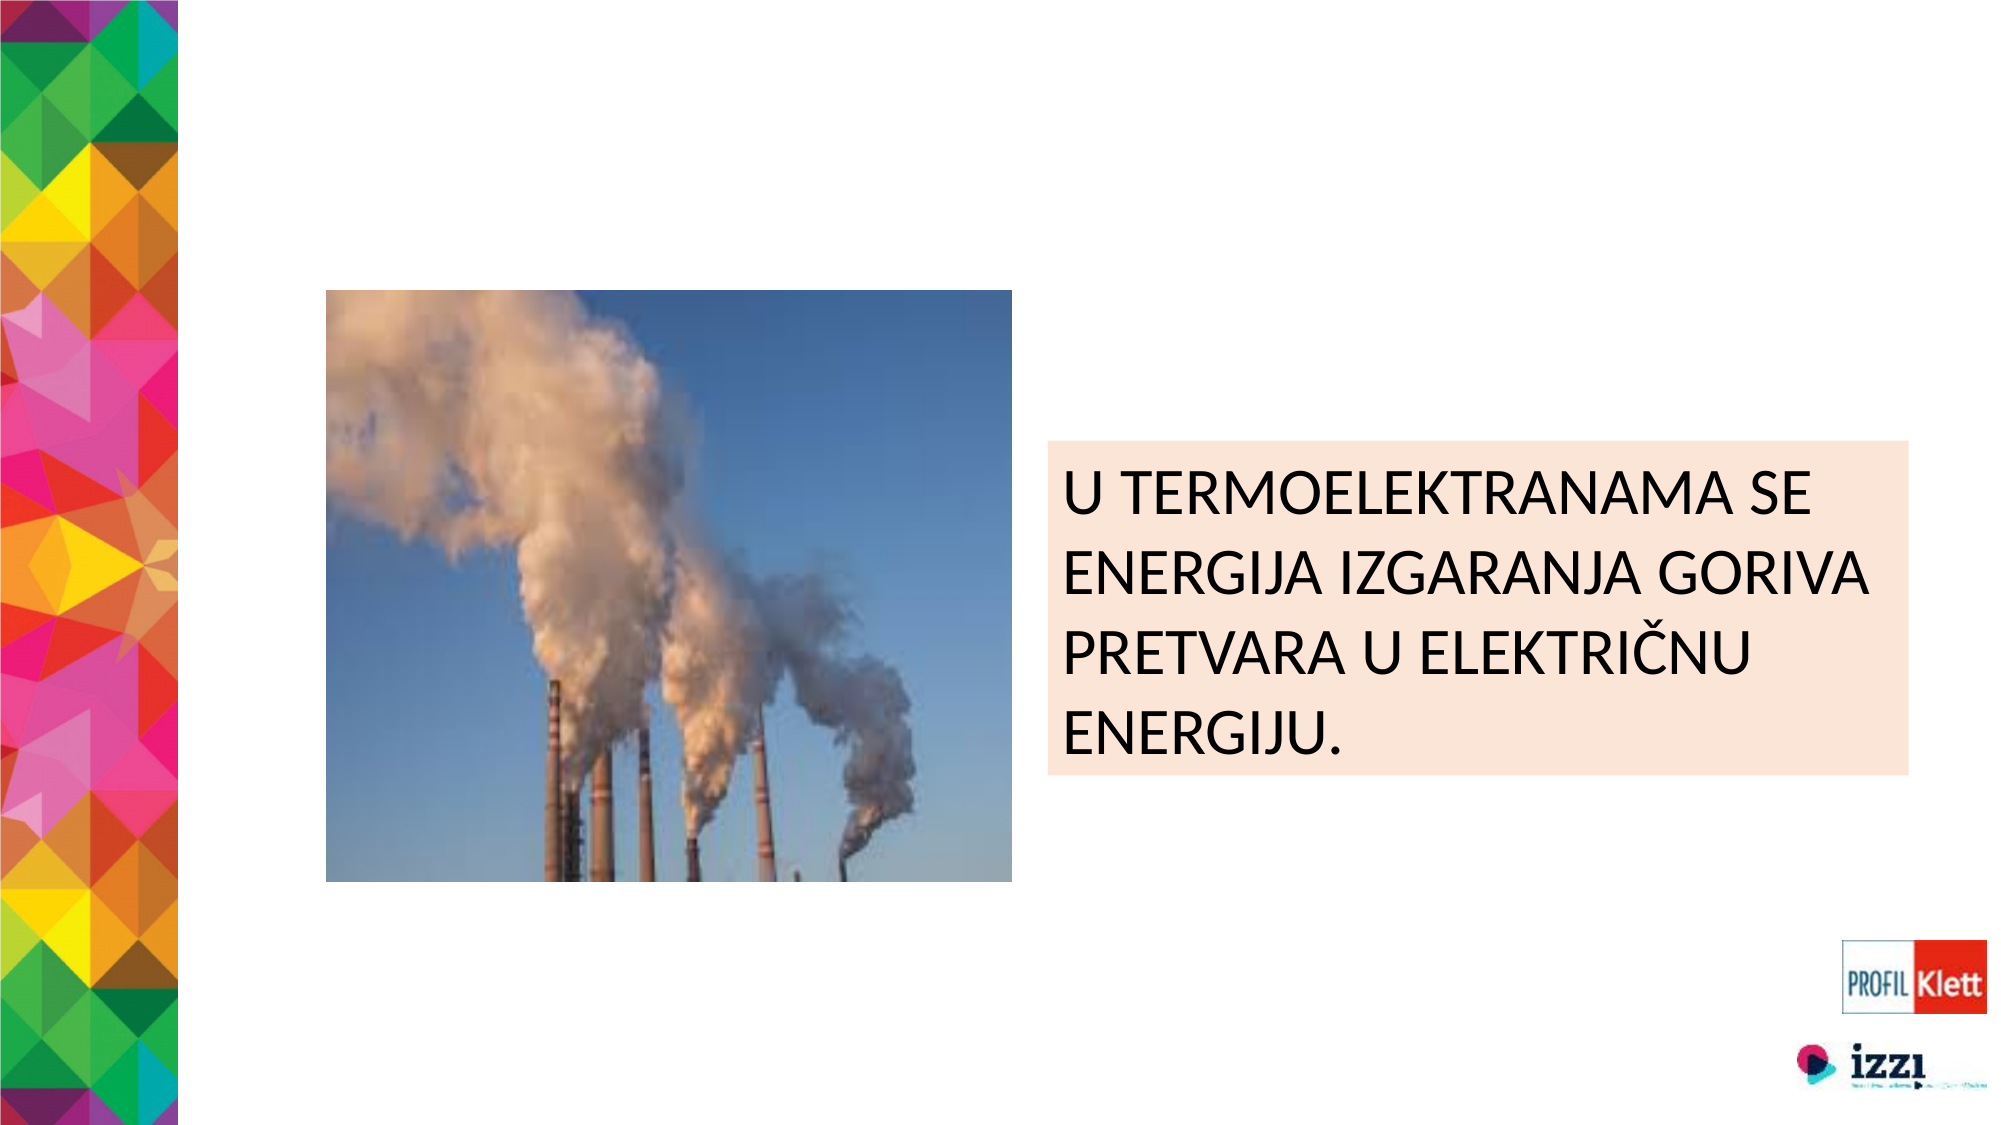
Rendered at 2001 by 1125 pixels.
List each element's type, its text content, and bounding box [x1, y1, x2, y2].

picture [1842, 940, 1987, 1014]
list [326, 290, 1012, 882]
picture [1797, 1042, 1987, 1091]
text_box U TERMOELEKTRANAMA SE ENERGIJA IZGARANJA GORIVA PRETVARA U ELEKTRIČNU ENERGIJU. [1047, 440, 1909, 776]
picture [1, 2, 178, 1124]
